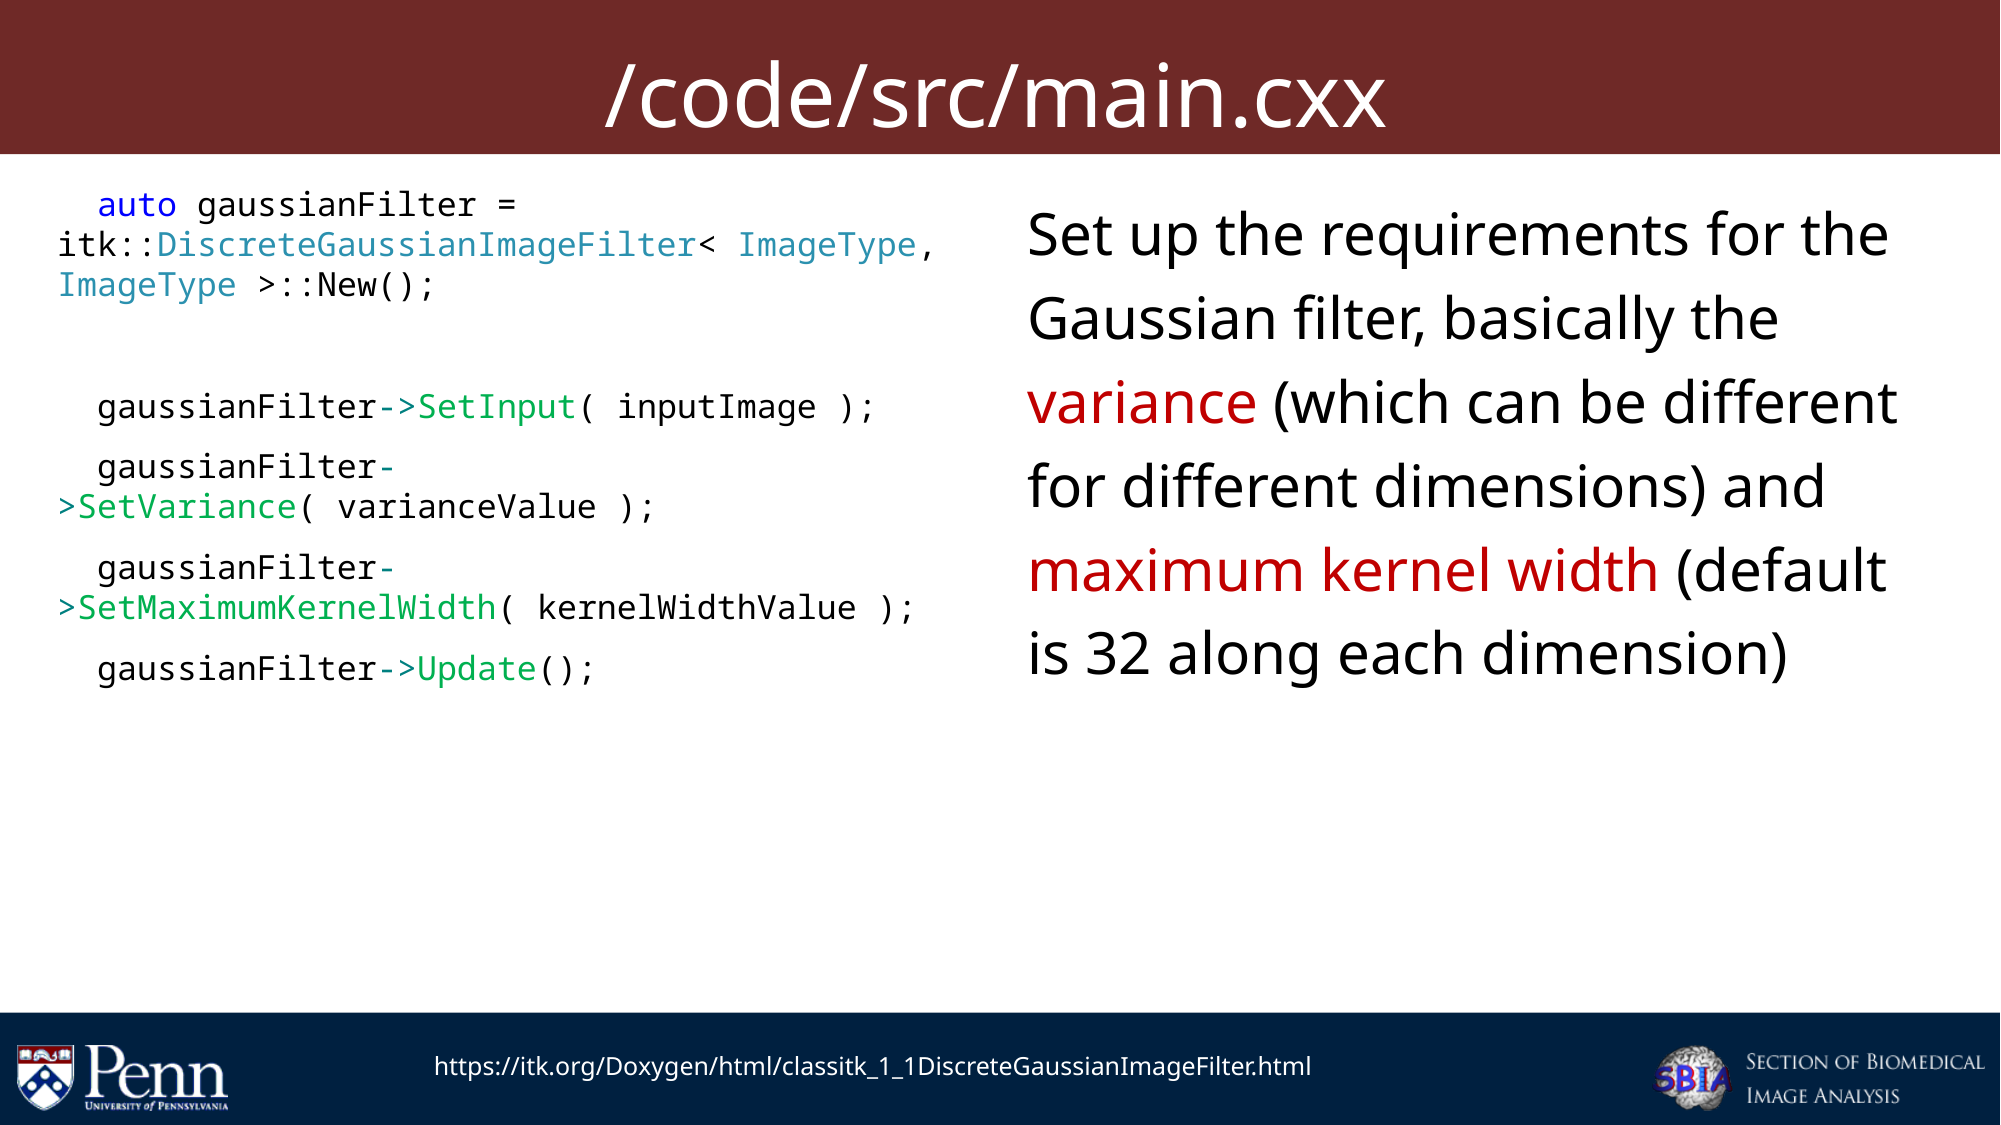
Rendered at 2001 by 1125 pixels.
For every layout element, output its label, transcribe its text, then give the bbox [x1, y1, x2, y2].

list Set up the requirements for the Gaussian filter, basically the variance (which can be different for different dimensions) and maximum kernel width (default is 32 along each dimension) [1012, 176, 1952, 1014]
list auto gaussianFilter = itk::DiscreteGaussianImageFilter< ImageType, ImageType >::New(); gaussianFilter->SetInput( inputImage ); gaussianFilter->SetVariance( varianceValue ); gaussianFilter->SetMaximumKernelWidth( kernelWidthValue ); gaussianFilter->Update(); [42, 176, 988, 1014]
picture [17, 1045, 228, 1111]
title /code/src/main.cxx [42, 43, 1952, 155]
picture [1652, 1044, 1985, 1112]
footer https://itk.org/Doxygen/html/classitk_1_1DiscreteGaussianImageFilter.html [262, 1035, 1485, 1096]
